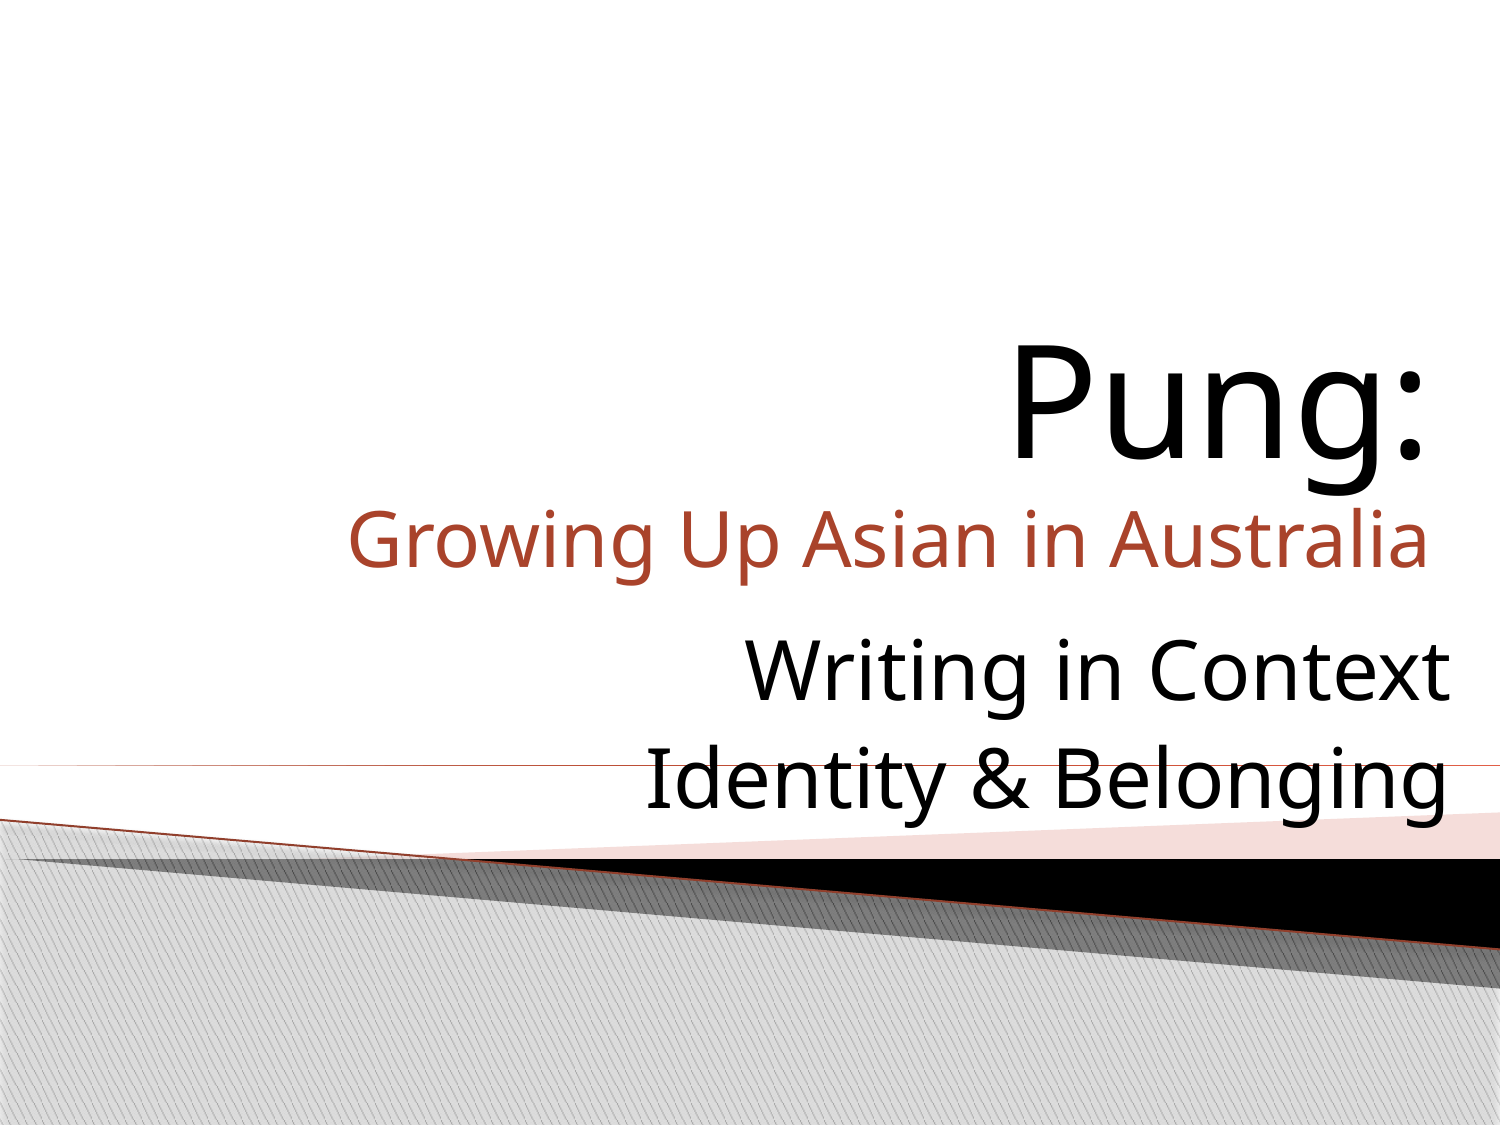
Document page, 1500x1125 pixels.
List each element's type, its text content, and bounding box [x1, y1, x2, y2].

title Pung: Growing Up Asian in Australia [0, 290, 1447, 591]
picture [5, 859, 194, 875]
picture [1149, 948, 1500, 989]
subtitle Writing in Context Identity & Belonging [194, 609, 1470, 958]
